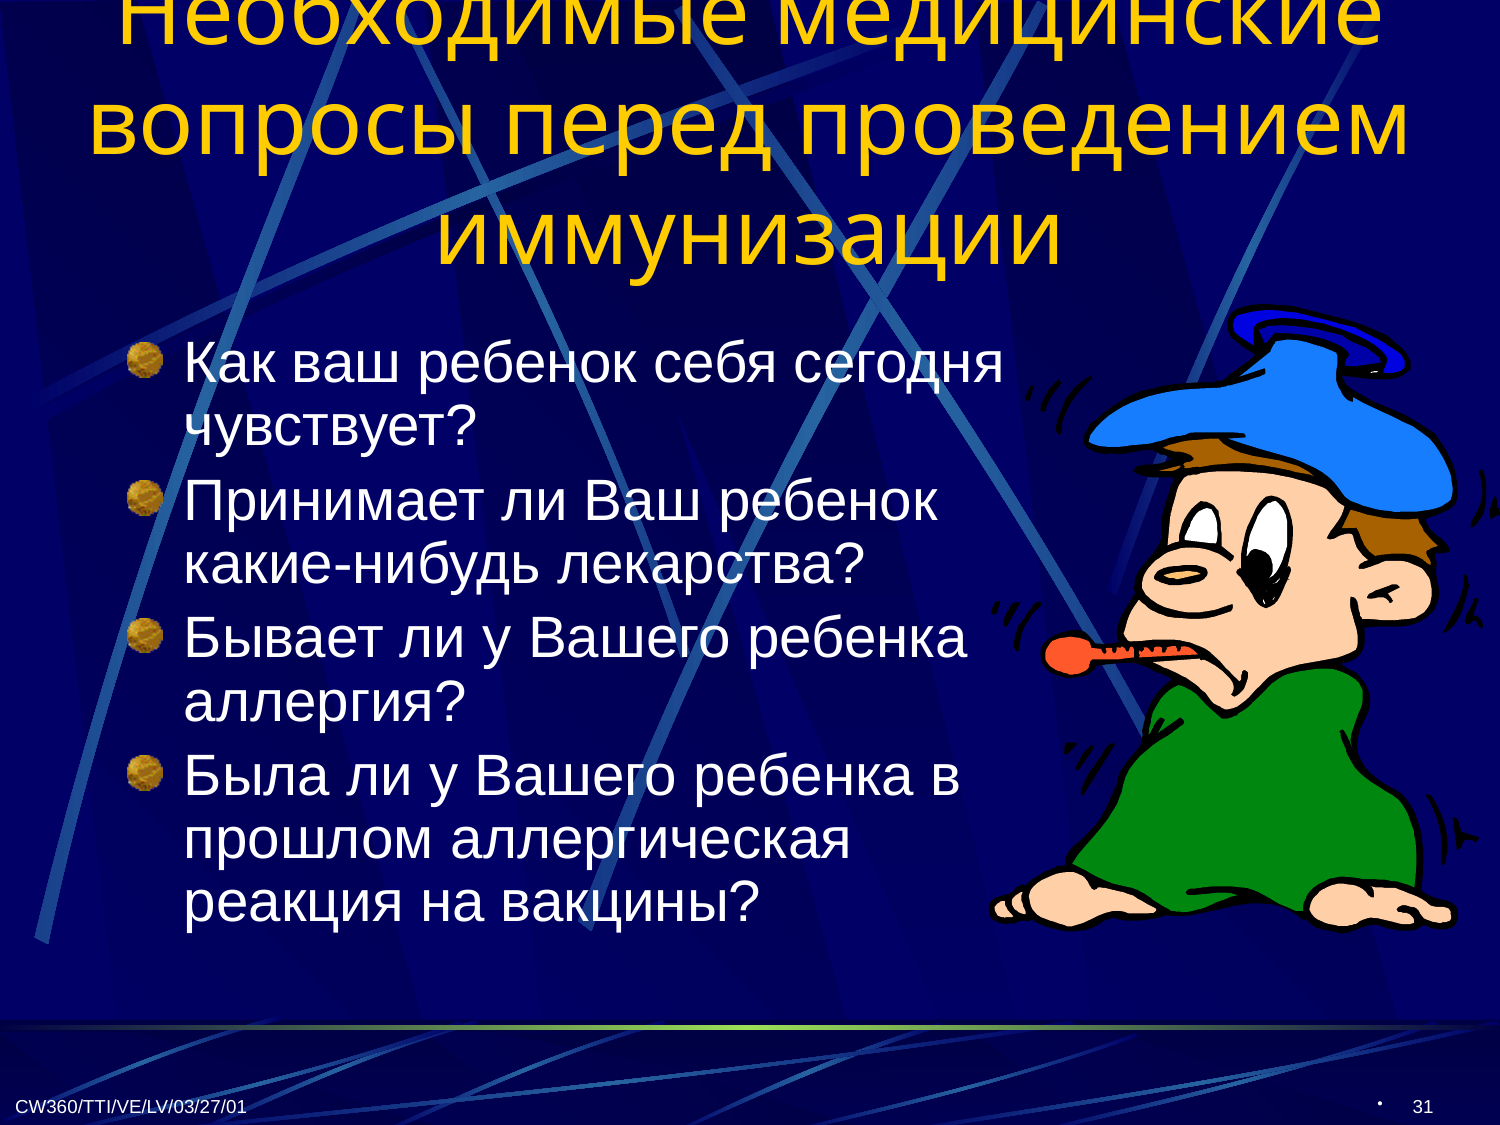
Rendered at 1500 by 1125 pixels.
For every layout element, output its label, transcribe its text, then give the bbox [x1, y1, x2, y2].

picture [127, 480, 163, 516]
picture [127, 618, 163, 653]
list Как ваш ребенок себя сегодня чувствует? Принимает ли Ваш ребенок какие-нибудь лекарства? Бывает ли у Вашего ребенка аллергия? Была ли у Вашего ребенка в прошлом аллергическая реакция на вакцины? [112, 324, 1026, 1001]
title Необходимые медицинские вопросы перед проведением иммунизации [0, 0, 1500, 291]
picture [987, 299, 1500, 938]
picture [127, 755, 163, 791]
picture [127, 342, 163, 378]
footer CW360/TTI/VE/LV/03/27/01 [0, 1074, 401, 1125]
